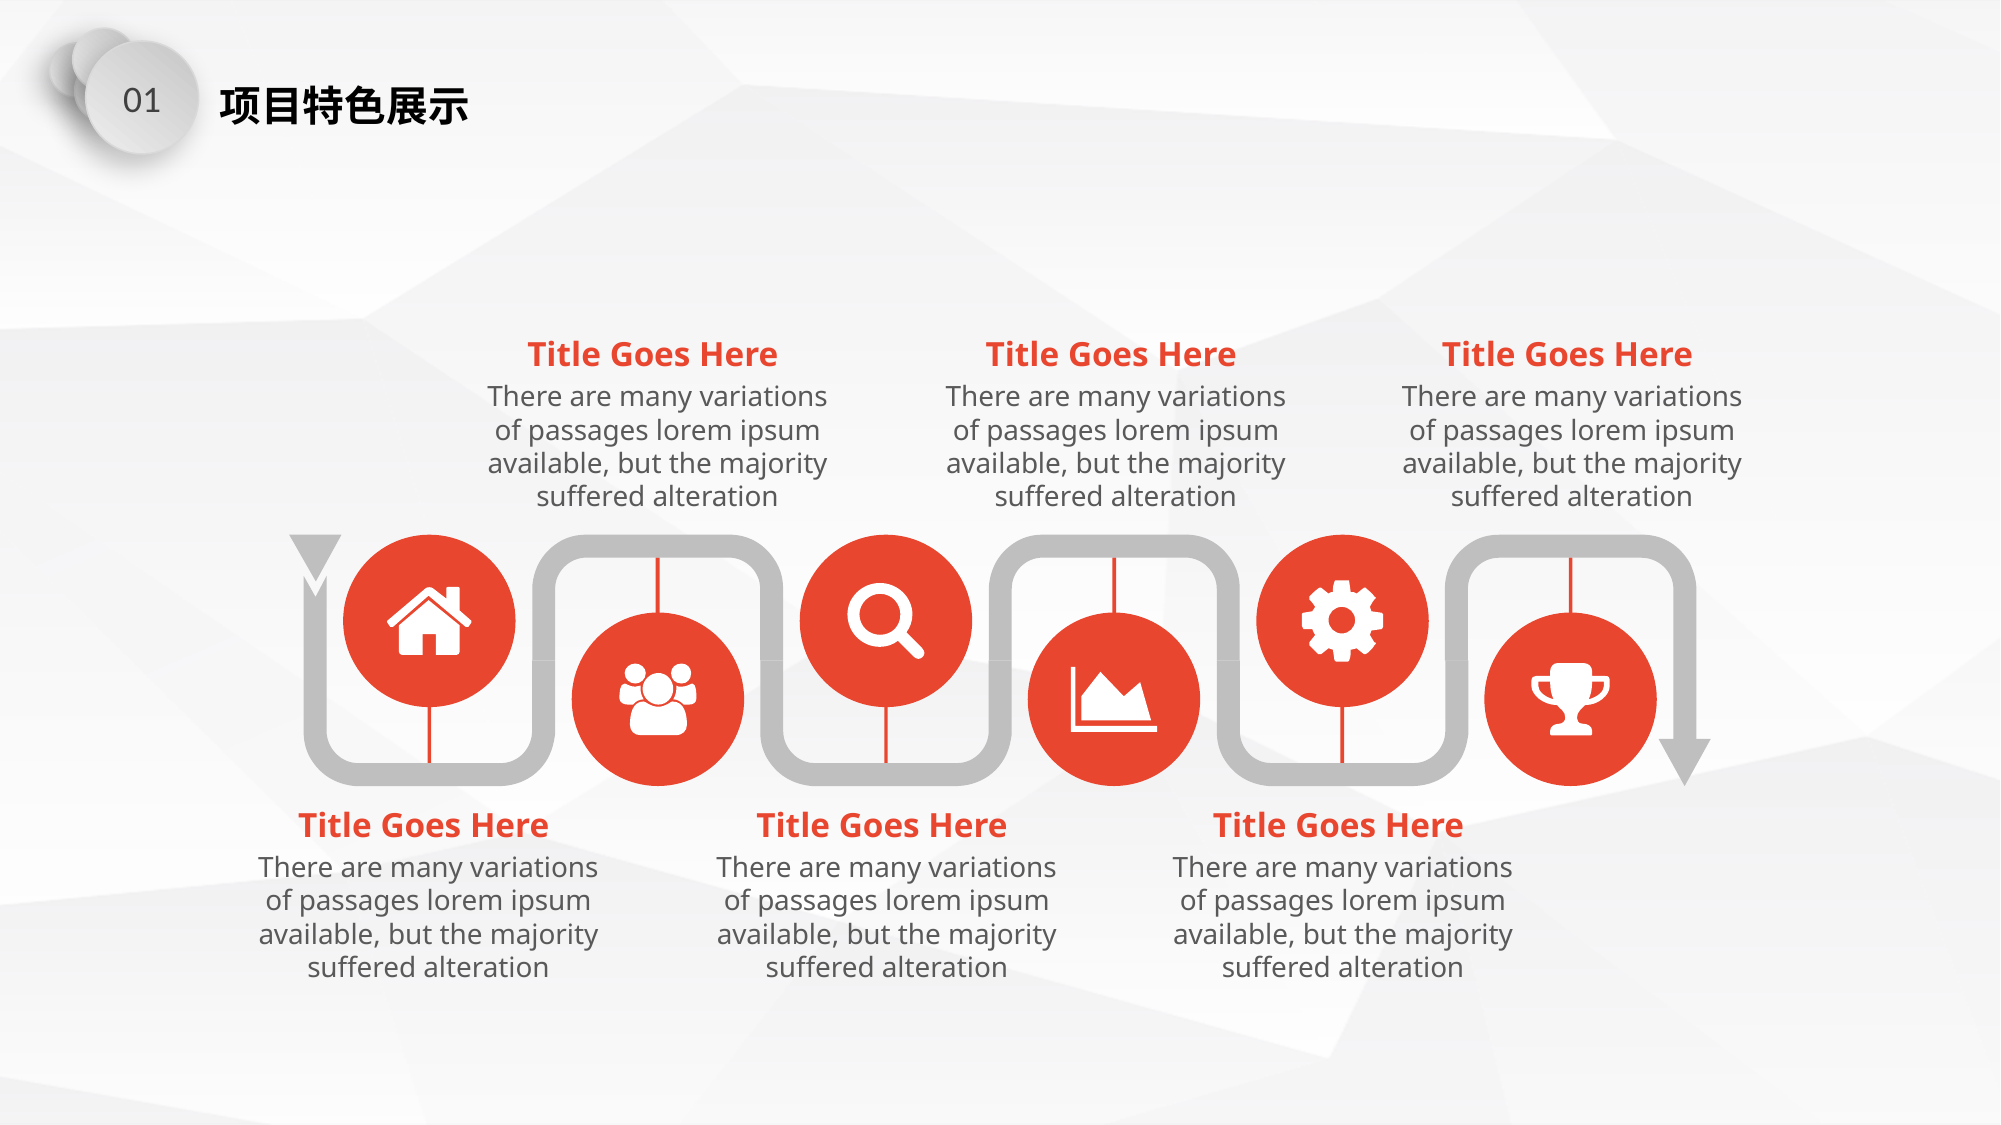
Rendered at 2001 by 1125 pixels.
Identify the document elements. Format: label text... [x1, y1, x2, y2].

text_box Title Goes Here There are many variations of passages lorem ipsum available, but the majority suffered alteration [252, 804, 605, 983]
text_box Title Goes Here There are many variations of passages lorem ipsum available, but the majority suffered alteration [1166, 804, 1520, 983]
text_box Title Goes Here There are many variations of passages lorem ipsum available, but the majority suffered alteration [1395, 333, 1749, 513]
text_box Title Goes Here There are many variations of passages lorem ipsum available, but the majority suffered alteration [939, 333, 1293, 513]
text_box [1256, 534, 1429, 708]
text_box [1216, 660, 1444, 787]
text_box Title Goes Here There are many variations of passages lorem ipsum available, but the majority suffered alteration [710, 804, 1064, 983]
text_box 项目特色展示 [199, 72, 491, 138]
text_box [760, 660, 1012, 787]
text_box Title Goes Here There are many variations of passages lorem ipsum available, but the majority suffered alteration [481, 333, 834, 513]
text_box [988, 534, 1240, 661]
text_box [1340, 708, 1345, 763]
text_box [555, 534, 784, 660]
picture [0, 0, 2001, 1125]
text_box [571, 612, 745, 786]
text_box [1112, 558, 1117, 612]
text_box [1484, 612, 1657, 786]
text_box [655, 558, 660, 612]
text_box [343, 534, 516, 708]
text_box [1444, 534, 1711, 787]
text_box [49, 28, 199, 154]
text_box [799, 534, 973, 708]
text_box [884, 708, 888, 763]
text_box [289, 534, 555, 787]
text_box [1027, 612, 1201, 786]
